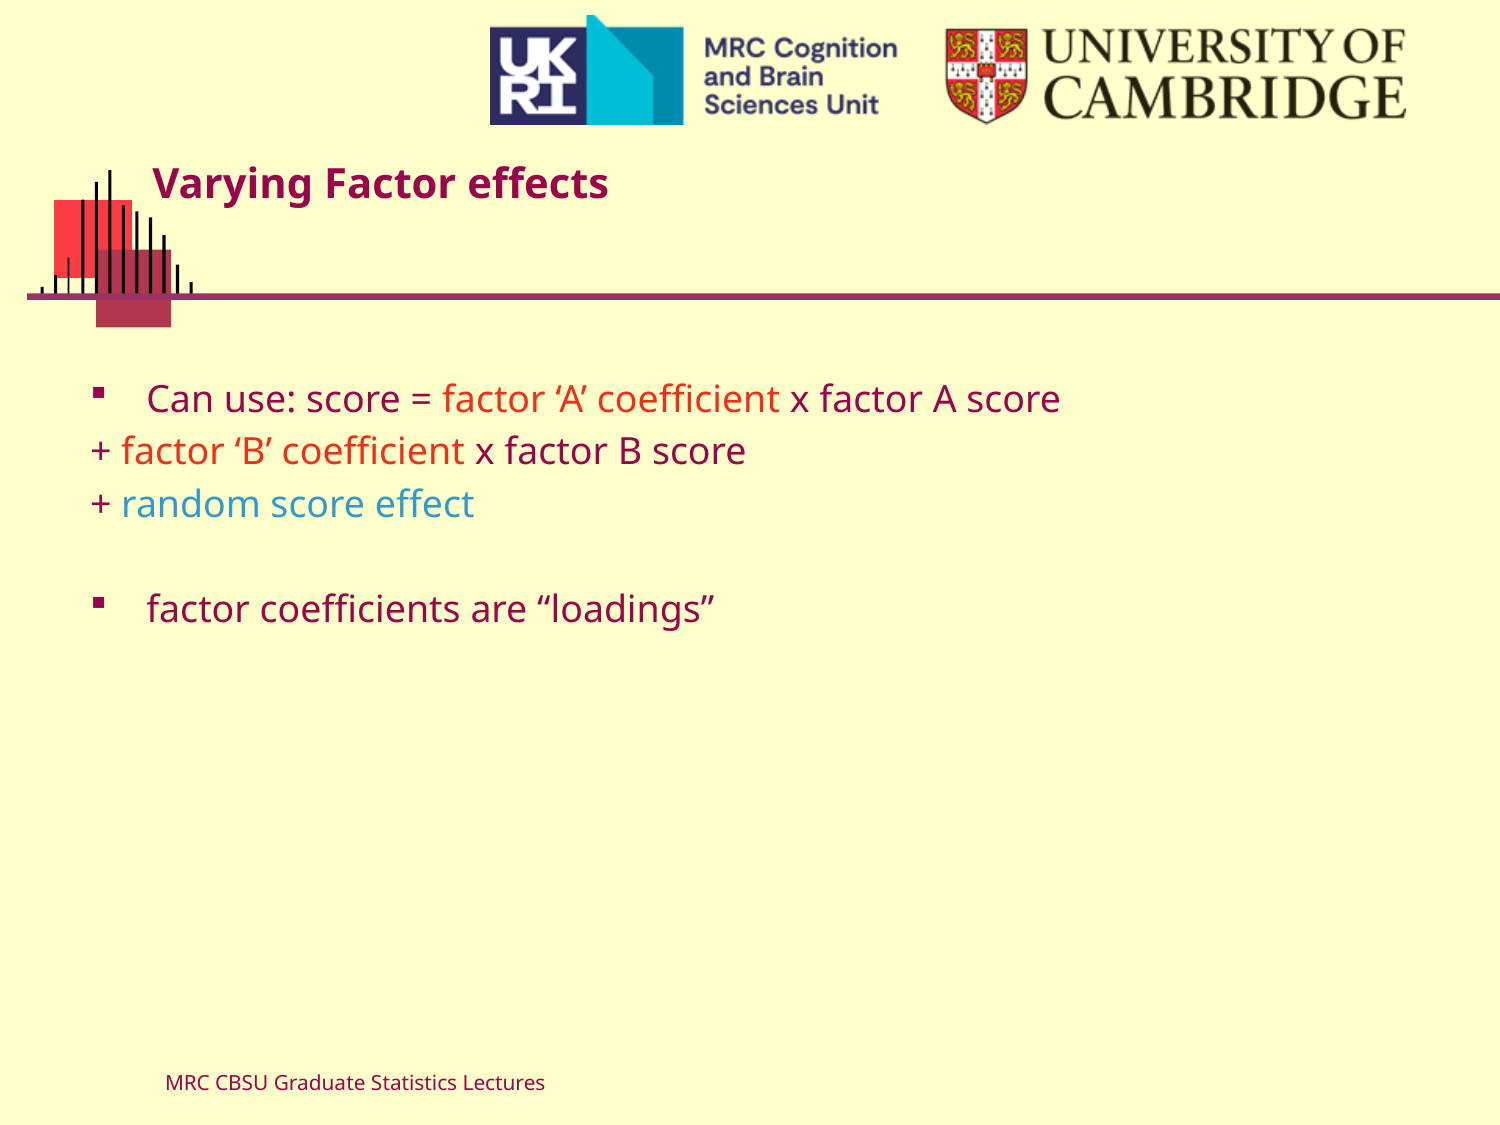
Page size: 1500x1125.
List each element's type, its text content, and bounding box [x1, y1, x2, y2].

footer MRC CBSU Graduate Statistics Lectures [149, 1062, 988, 1101]
picture [490, 15, 1406, 125]
list Can use: score = factor ‘A’ coefficient x factor A score + factor ‘B’ coefficient x factor B score + random score effect factor coefficients are “loadings” [75, 262, 1425, 1038]
title Varying Factor effects [137, 137, 988, 233]
